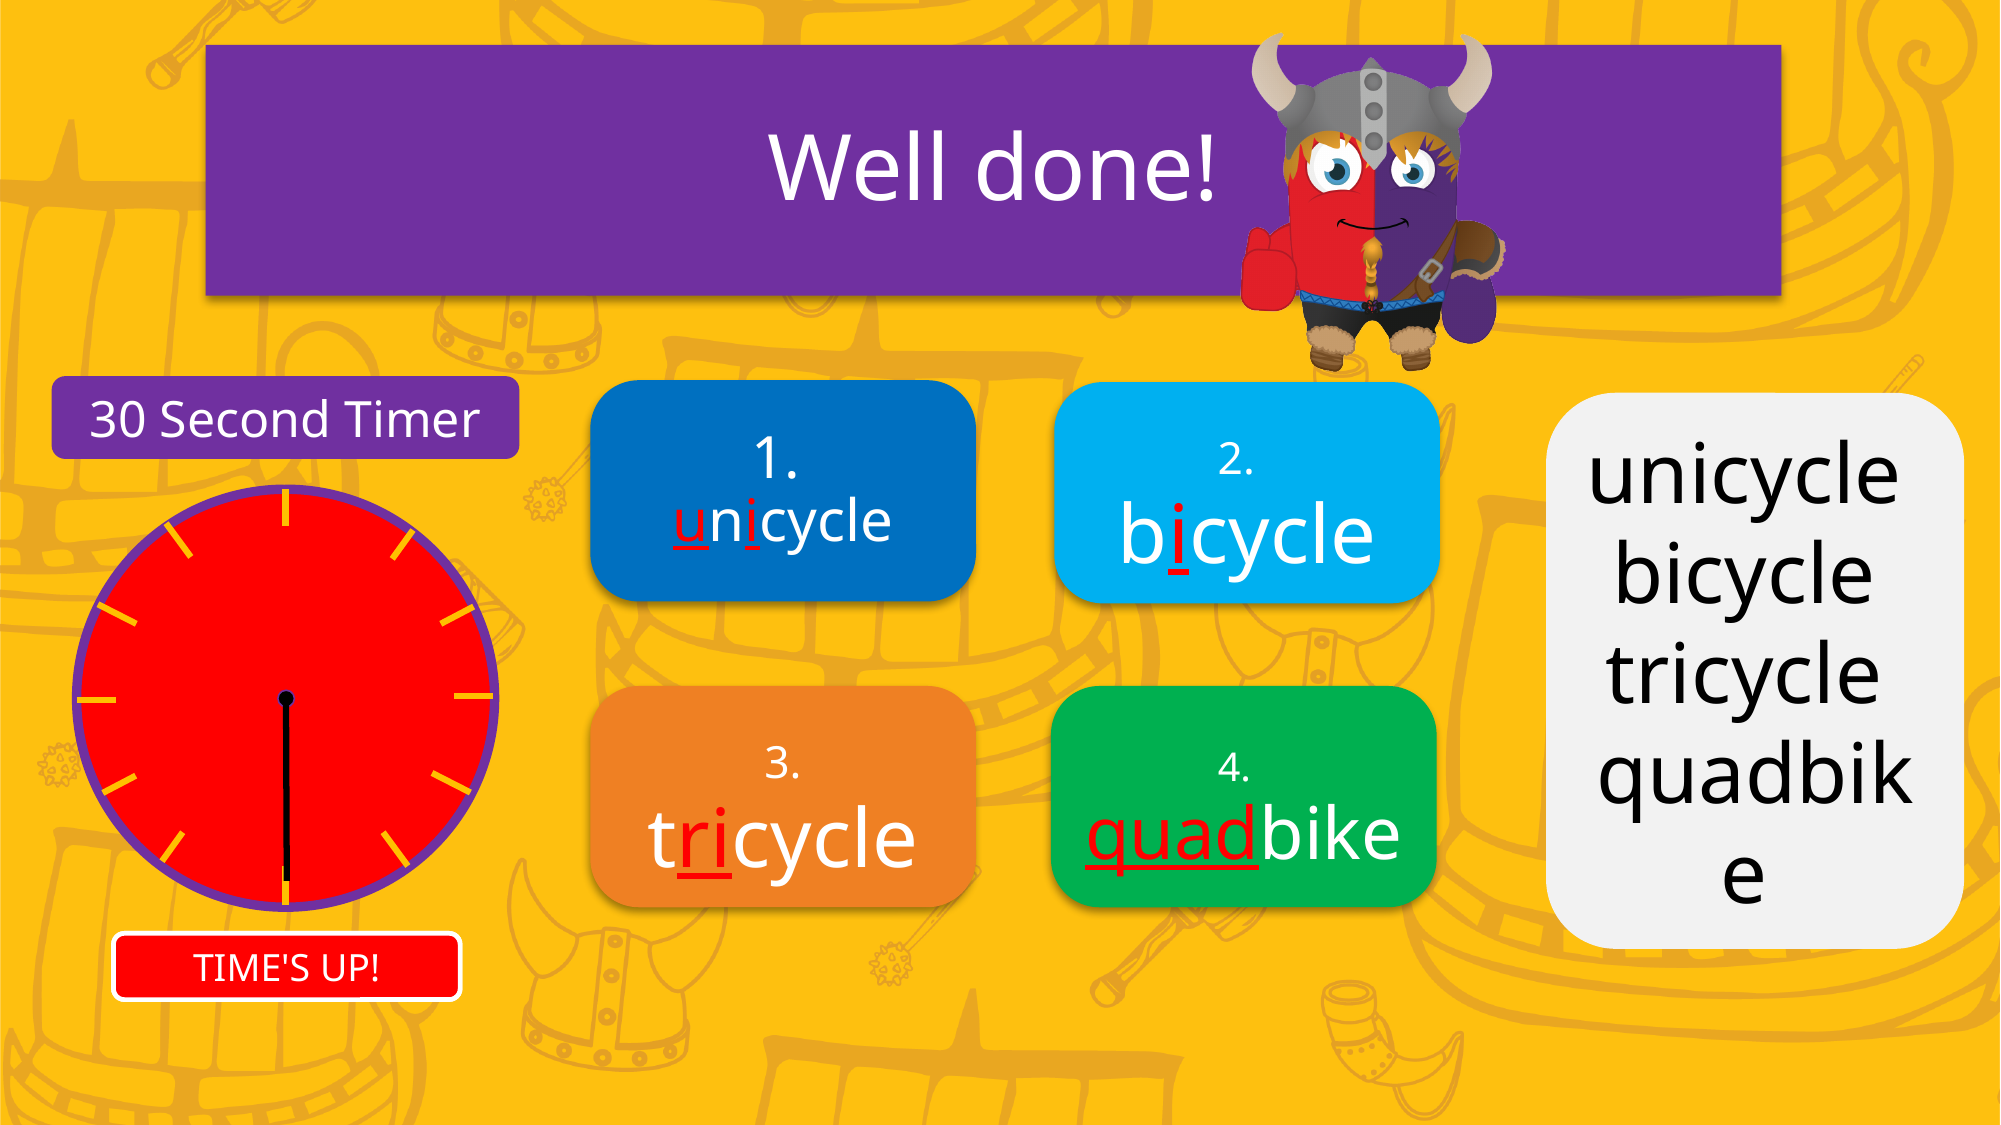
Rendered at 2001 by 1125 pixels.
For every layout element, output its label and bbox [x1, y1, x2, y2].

text_box [102, 775, 136, 793]
text_box [432, 772, 471, 793]
text_box [383, 832, 408, 867]
text_box [440, 606, 474, 624]
text_box [97, 604, 137, 624]
text_box [392, 530, 413, 559]
text_box [162, 832, 183, 862]
picture [0, 0, 2000, 1125]
text_box [166, 523, 191, 557]
